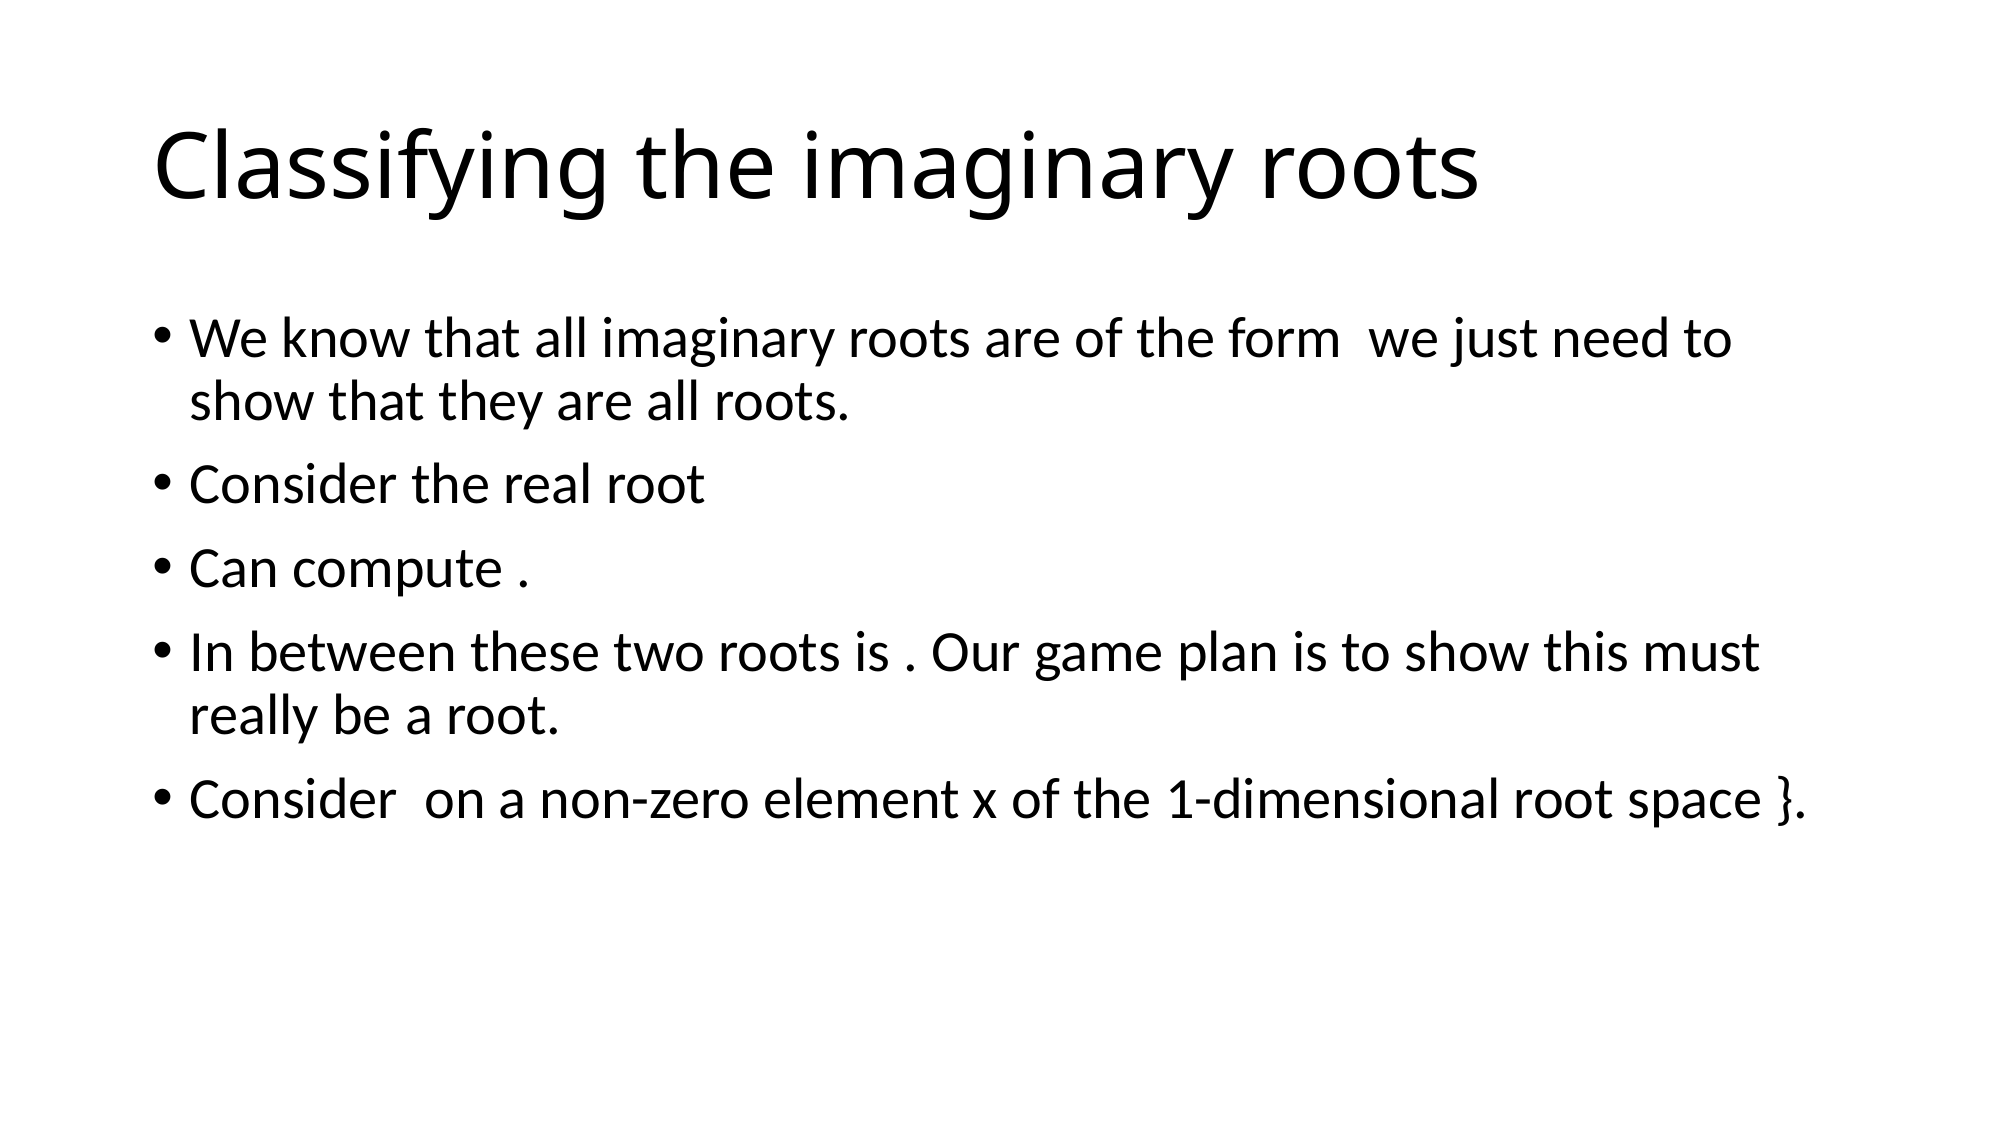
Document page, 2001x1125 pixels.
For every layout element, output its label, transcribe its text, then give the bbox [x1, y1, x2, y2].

title Classifying the imaginary roots [137, 59, 1863, 278]
